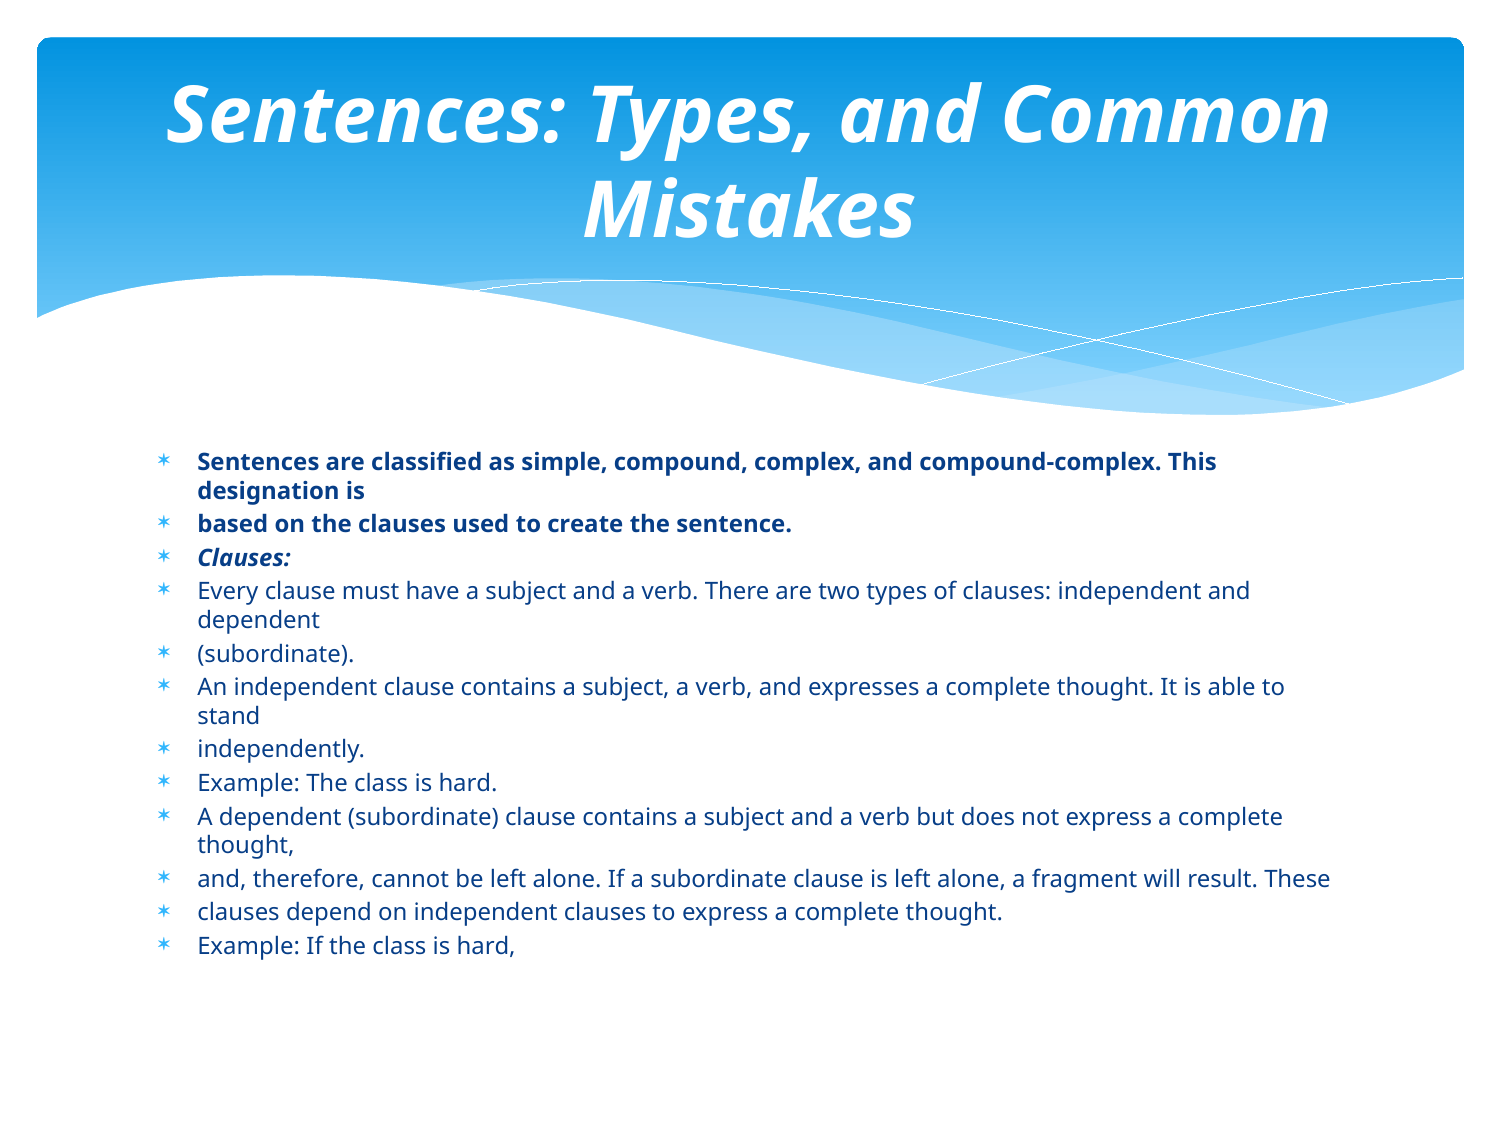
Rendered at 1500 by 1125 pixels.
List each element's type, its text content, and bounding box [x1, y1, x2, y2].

title Sentences: Types, and Common Mistakes [75, 55, 1425, 261]
list Sentences are classified as simple, compound, complex, and compound-complex. This designation is based on the clauses used to create the sentence. Clauses: Every clause must have a subject and a verb. There are two types of clauses: independent and dependent (subordinate). An independent clause contains a subject, a verb, and expresses a complete thought. It is able to stand independently. Example: The class is hard. A dependent (subordinate) clause contains a subject and a verb but does not express a complete thought, and, therefore, cannot be left alone. If a subordinate clause is left alone, a fragment will result. These clauses depend on independent clauses to express a complete thought. Example: If the class is hard, [143, 438, 1359, 1005]
